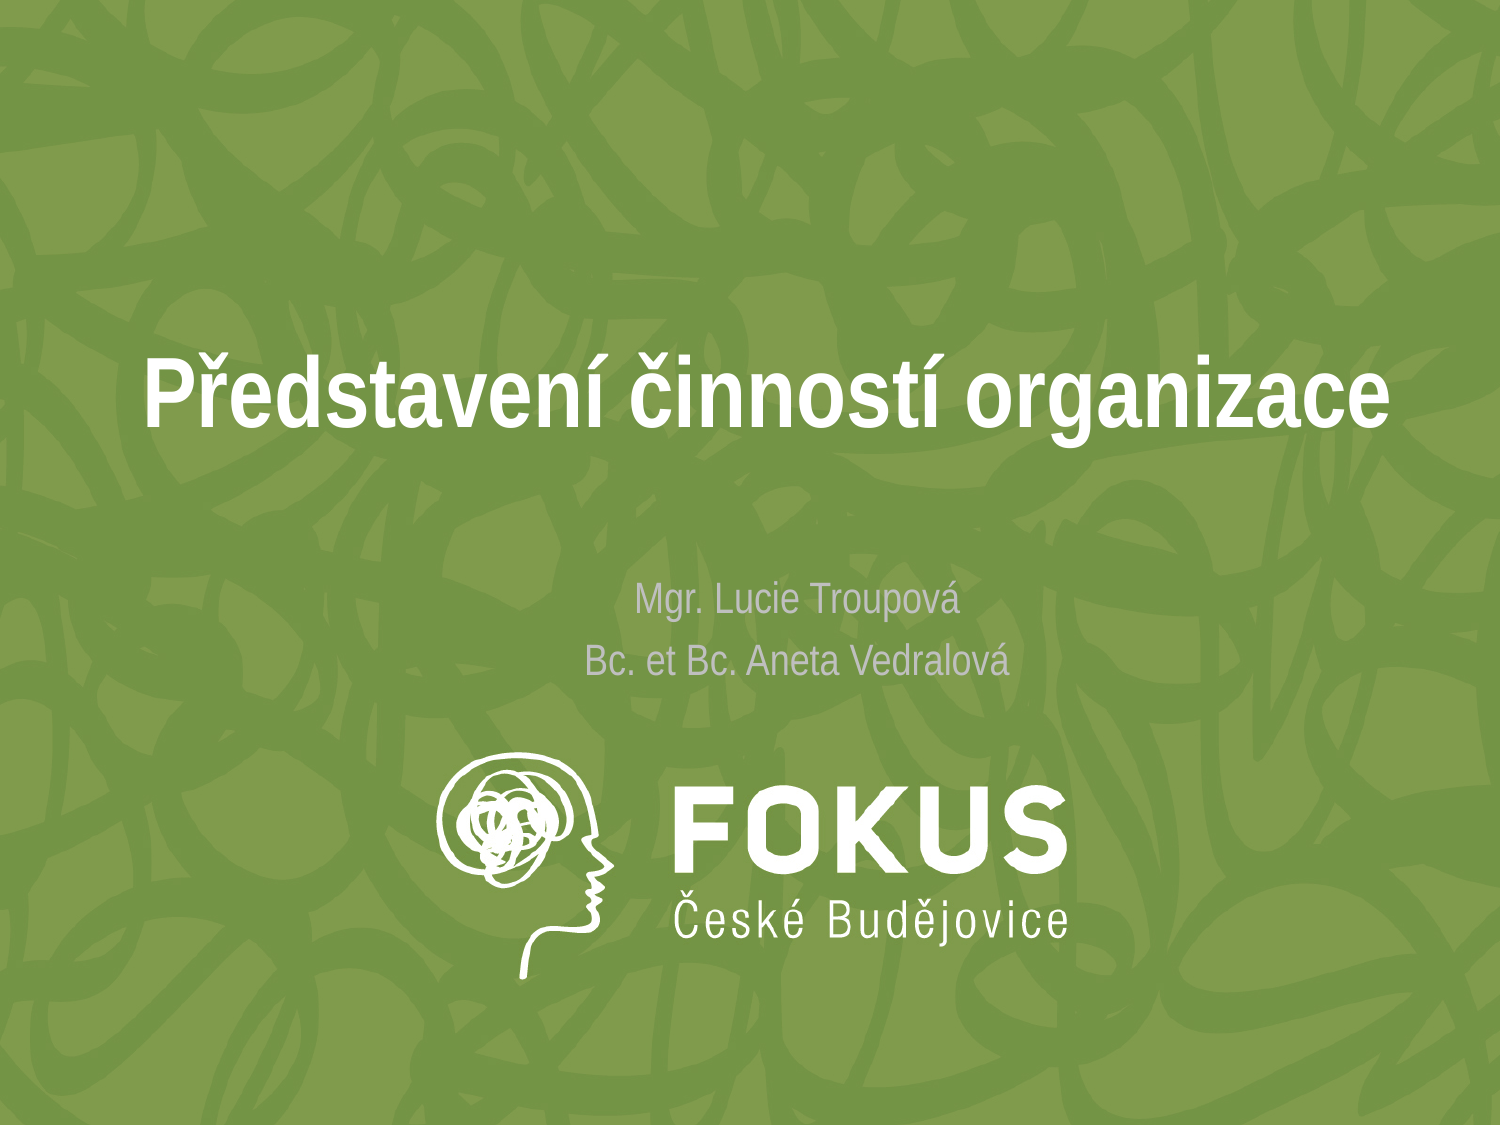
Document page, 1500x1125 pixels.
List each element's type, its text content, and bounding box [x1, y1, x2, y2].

title Představení činností organizace [111, 266, 1424, 509]
picture [0, 0, 1500, 1125]
subtitle Mgr. Lucie Troupová Bc. et Bc. Aneta Vedralová [478, 562, 1117, 693]
